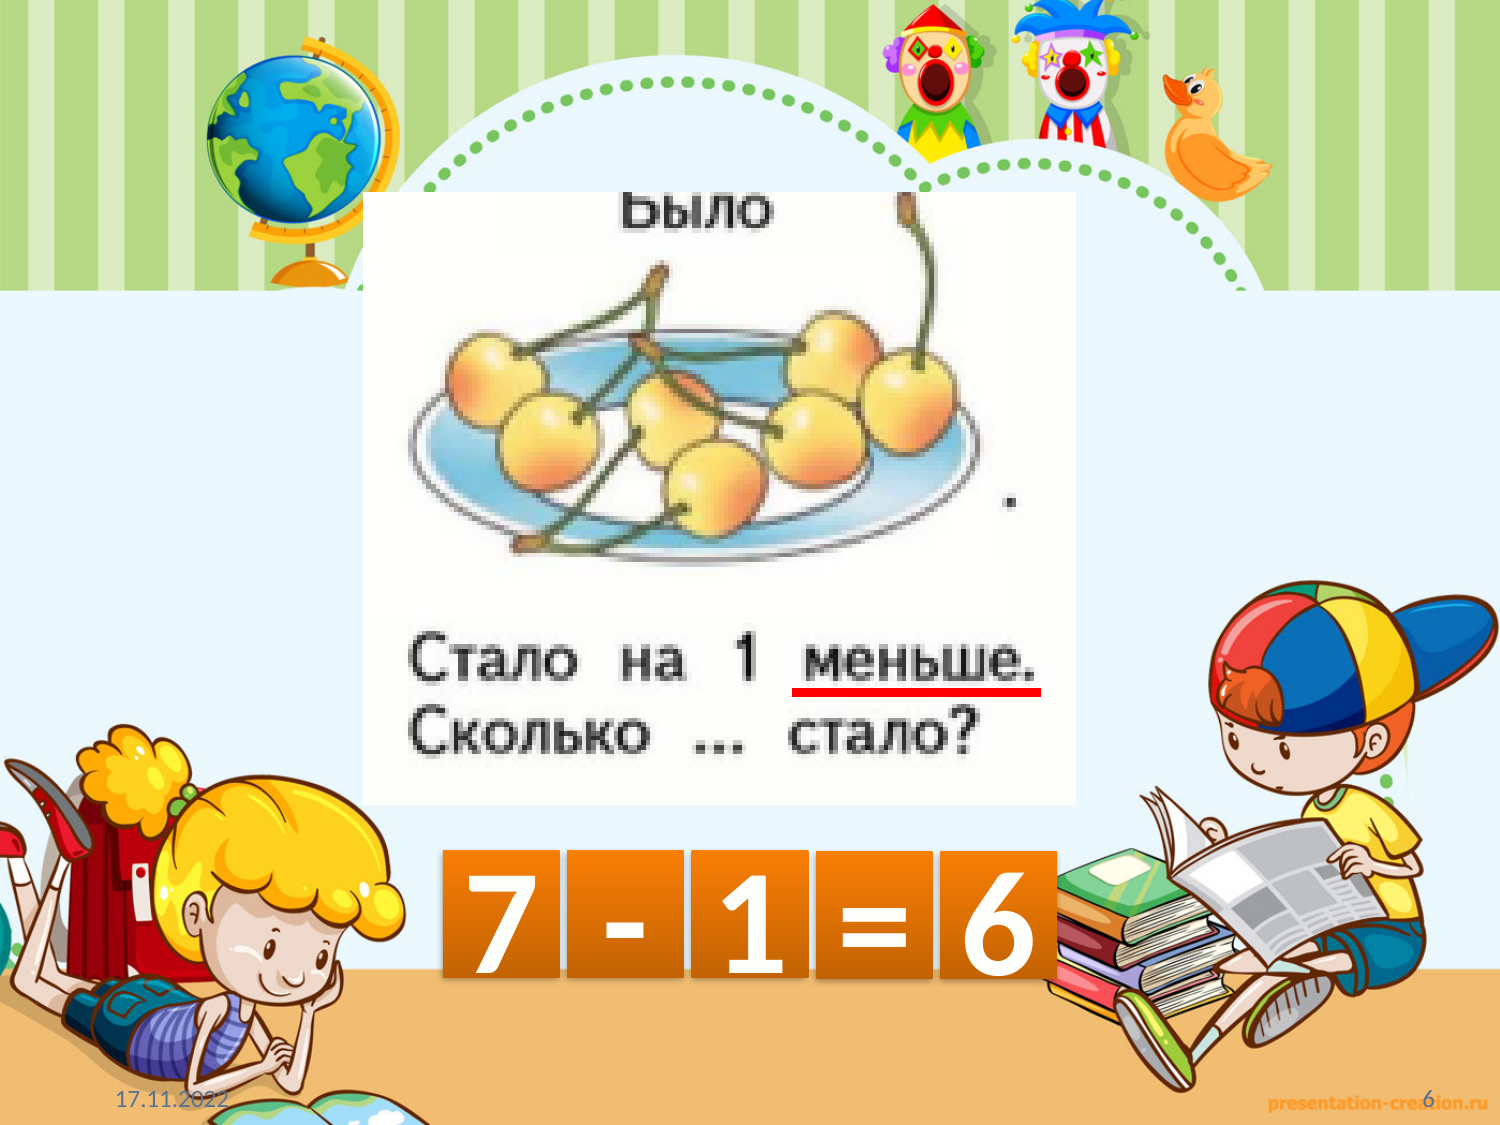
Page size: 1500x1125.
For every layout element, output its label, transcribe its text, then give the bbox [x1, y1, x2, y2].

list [363, 192, 1076, 805]
text_box - [567, 850, 684, 978]
text_box 1 [691, 850, 809, 978]
picture [0, 0, 1500, 1125]
text_box 7 [442, 850, 560, 978]
text_box = [816, 851, 933, 979]
text_box 6 [940, 851, 1058, 979]
